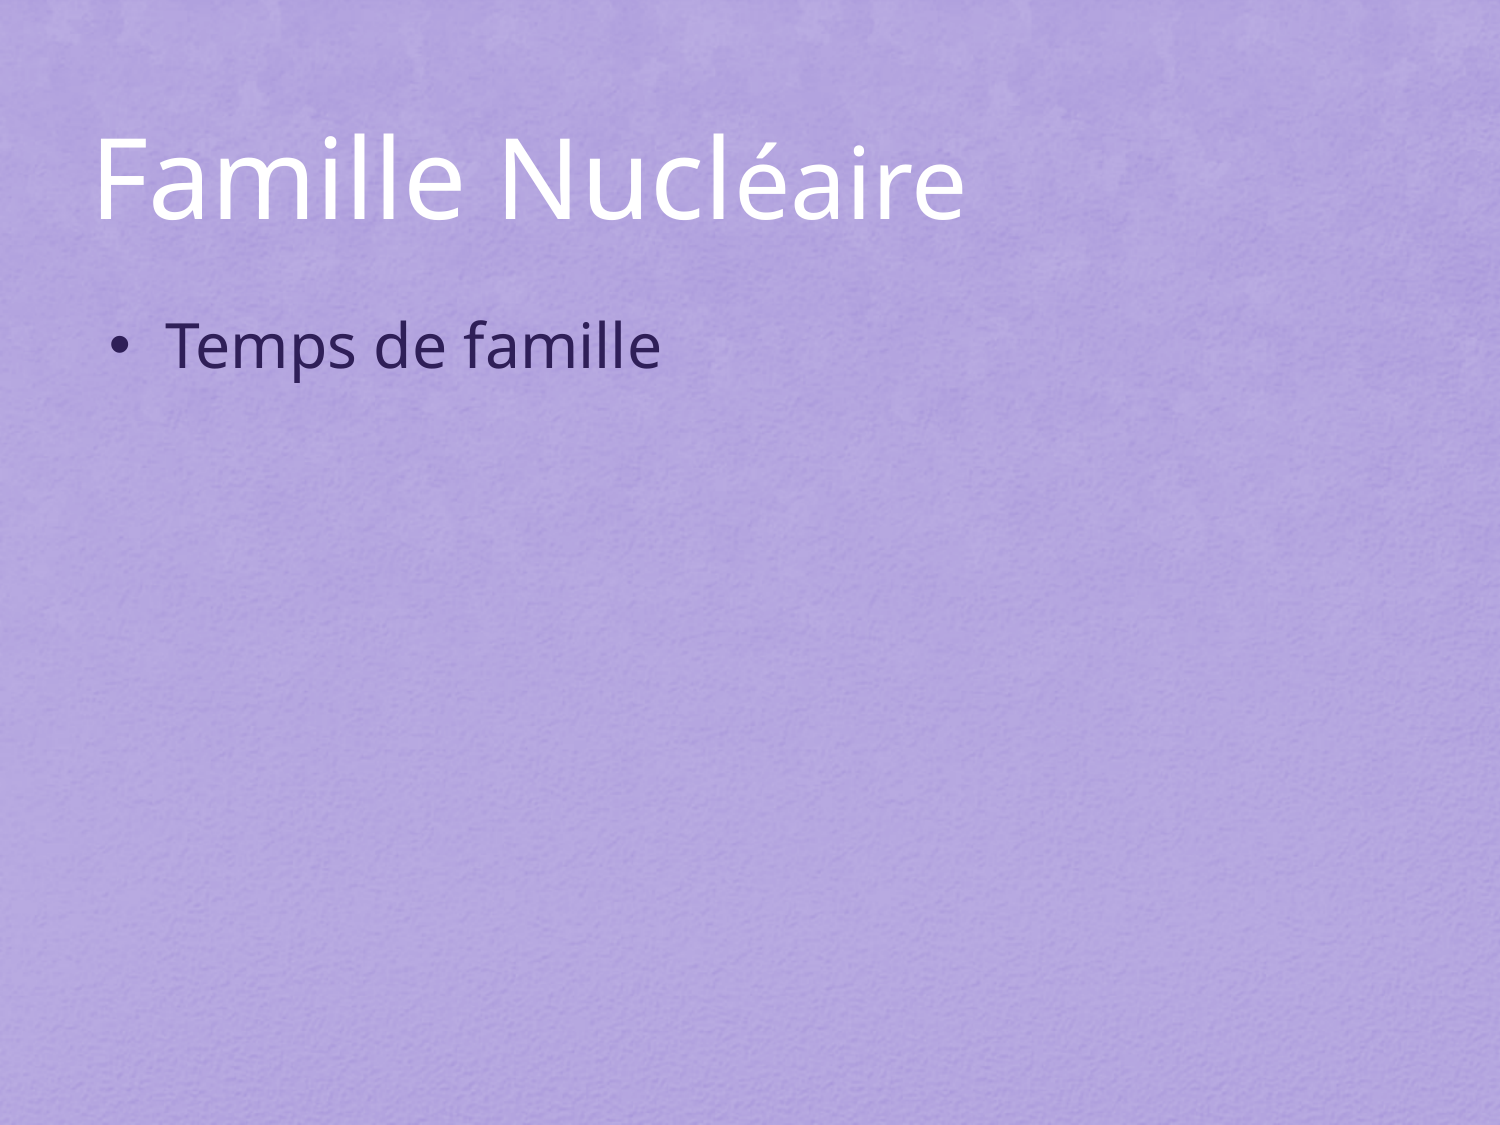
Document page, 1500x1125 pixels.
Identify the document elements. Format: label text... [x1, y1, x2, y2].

title Famille Nucléaire [75, 35, 1276, 258]
list Temps de famille [75, 279, 1425, 1074]
